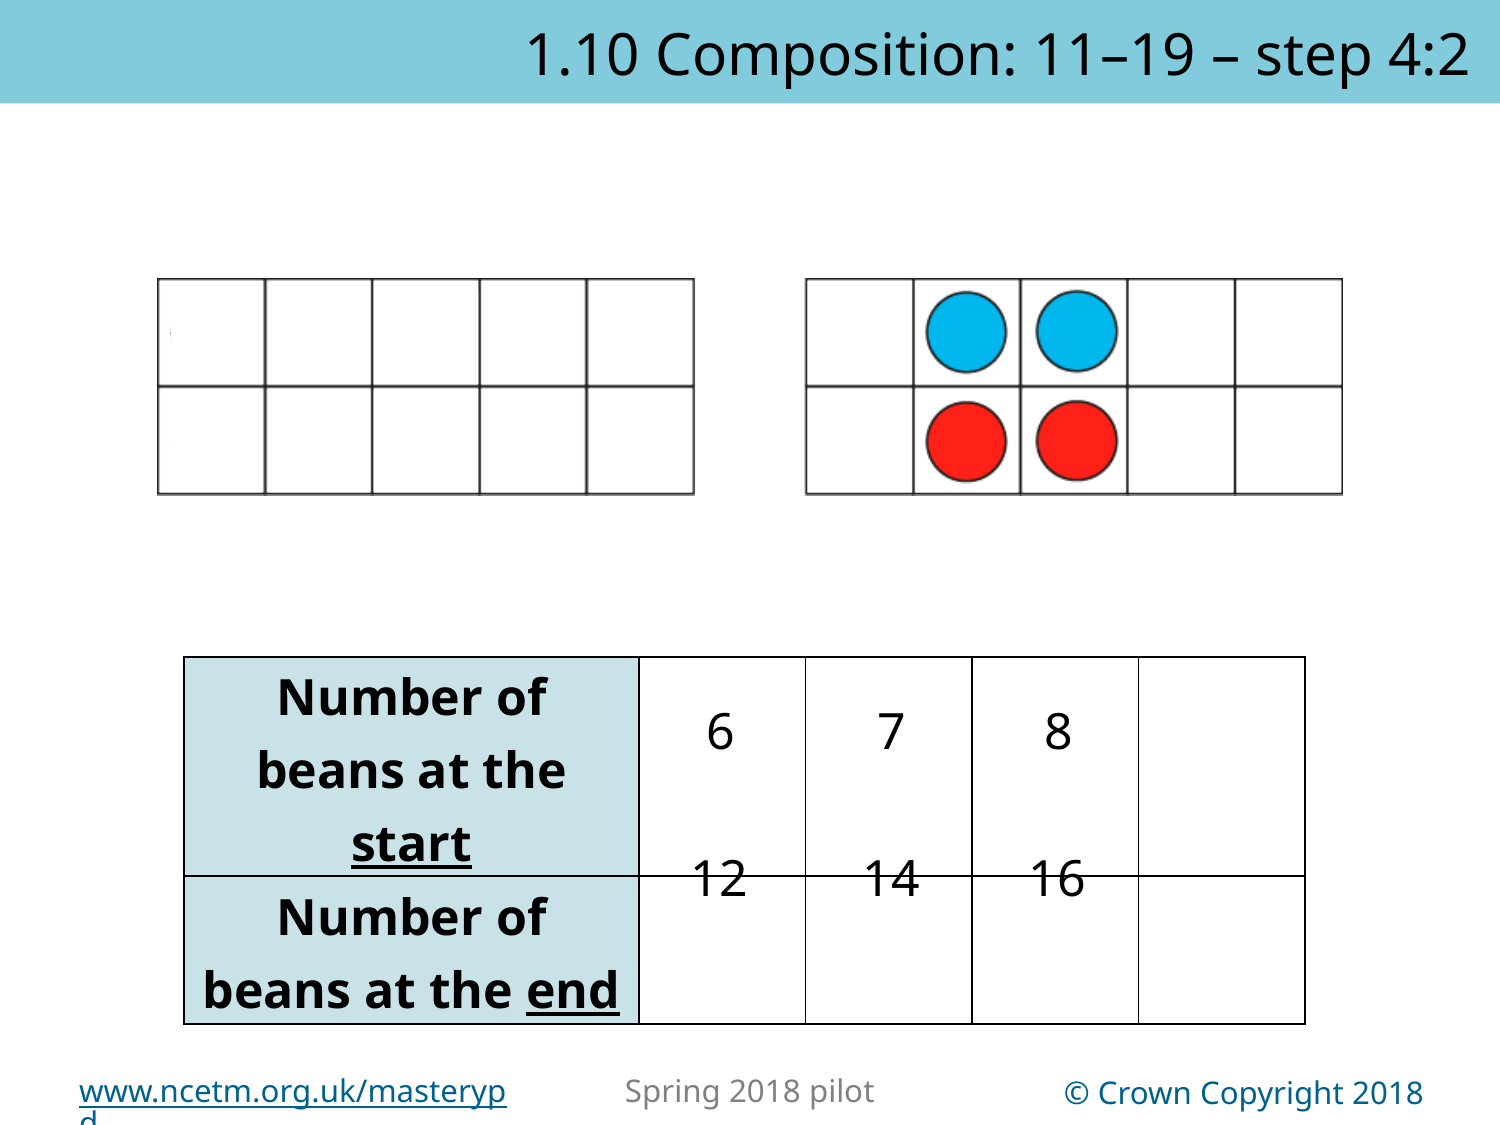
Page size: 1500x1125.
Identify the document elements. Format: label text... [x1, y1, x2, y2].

table_header [806, 658, 971, 875]
picture [157, 278, 1343, 496]
table_cell [1139, 877, 1304, 1023]
table_header [640, 658, 805, 875]
list 1.10 Composition: 11–19 – step 4:2 [0, 0, 1500, 104]
text_box 14 [846, 839, 936, 915]
text_box 16 [1012, 839, 1102, 915]
text_box 7 [850, 692, 934, 768]
table_cell [640, 877, 805, 1023]
text_box 12 [674, 839, 764, 915]
table_cell Number of beans at the end [185, 877, 638, 1023]
table_cell [806, 877, 971, 1023]
text_box 6 [678, 692, 762, 768]
table_header [1139, 658, 1304, 875]
table_header [973, 658, 1138, 875]
table_header Number of beans at the start [185, 658, 638, 875]
text_box 8 [1017, 692, 1100, 768]
table_cell [973, 877, 1138, 1023]
